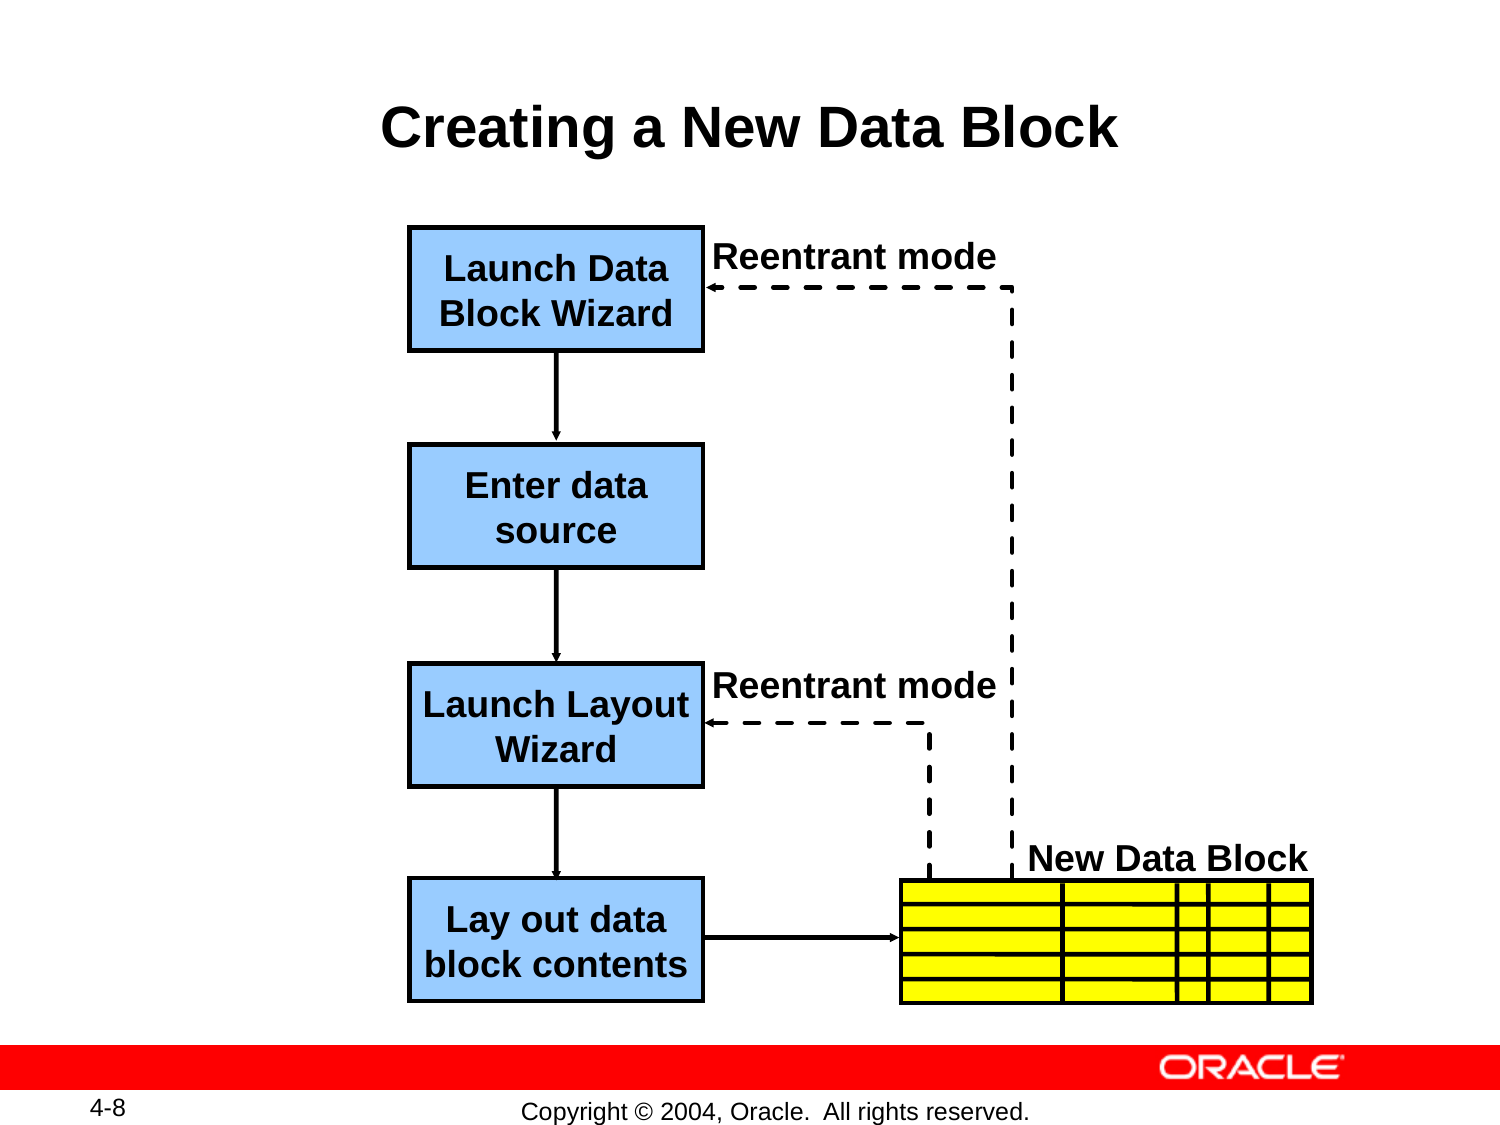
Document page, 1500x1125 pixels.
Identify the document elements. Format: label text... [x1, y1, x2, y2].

text_box [704, 933, 900, 942]
text_box Launch Layout Wizard [409, 663, 703, 787]
text_box New Data Block [1012, 826, 1324, 887]
text_box [552, 787, 561, 881]
text_box [552, 351, 561, 441]
text_box [706, 283, 1013, 880]
text_box Enter data source [409, 444, 703, 568]
text_box Lay out data block contents [409, 878, 703, 1001]
text_box Reentrant mode [696, 224, 1013, 285]
text_box Launch Data Block Wizard [409, 227, 703, 351]
text_box [552, 569, 561, 663]
title Creating a New Data Block [149, 87, 1351, 232]
text_box [901, 880, 1312, 1004]
text_box Reentrant mode [696, 653, 926, 714]
text_box [704, 718, 930, 880]
